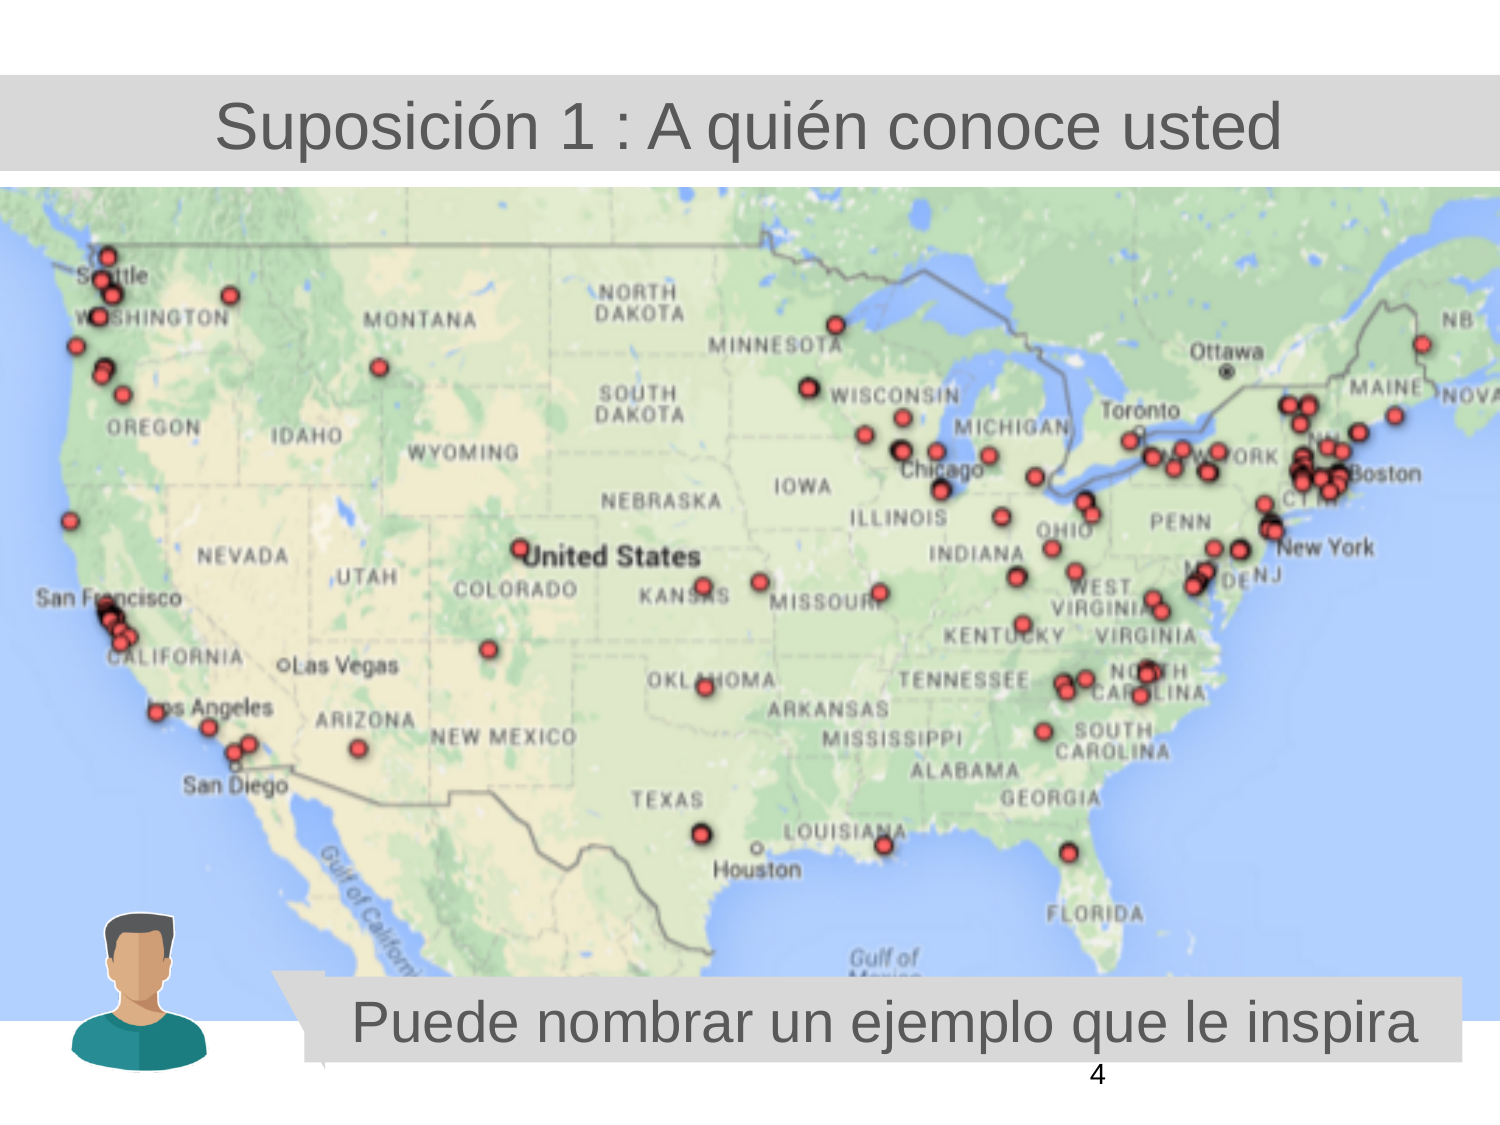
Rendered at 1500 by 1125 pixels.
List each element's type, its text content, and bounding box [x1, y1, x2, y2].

picture [0, 187, 1500, 1081]
text_box Suposición 1 : A quién conoce usted [0, 74, 1500, 171]
slide_number ‹#› [1074, 1071, 1425, 1103]
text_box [251, 976, 1463, 1063]
